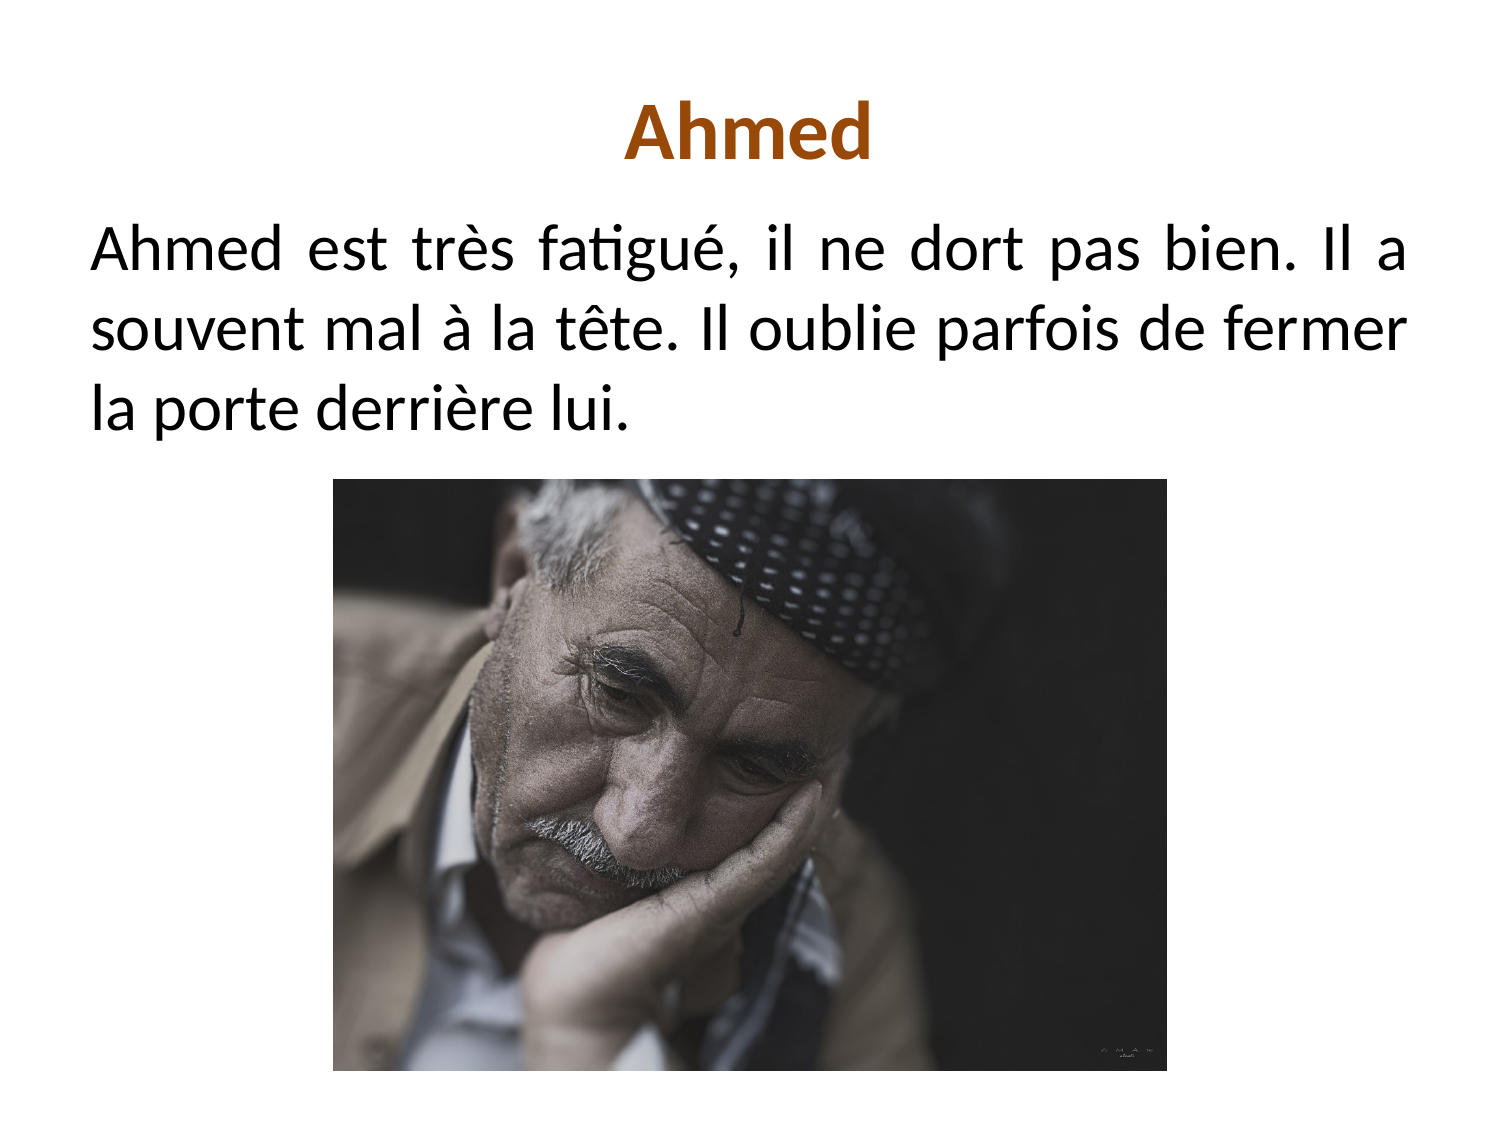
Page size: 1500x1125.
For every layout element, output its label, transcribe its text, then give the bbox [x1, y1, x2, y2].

list Ahmed est très fatigué, il ne dort pas bien. Il a souvent mal à la tête. Il oublie parfois de fermer la porte derrière lui. [75, 196, 1425, 1005]
title Ahmed [75, 45, 1425, 196]
picture [333, 479, 1167, 1072]
